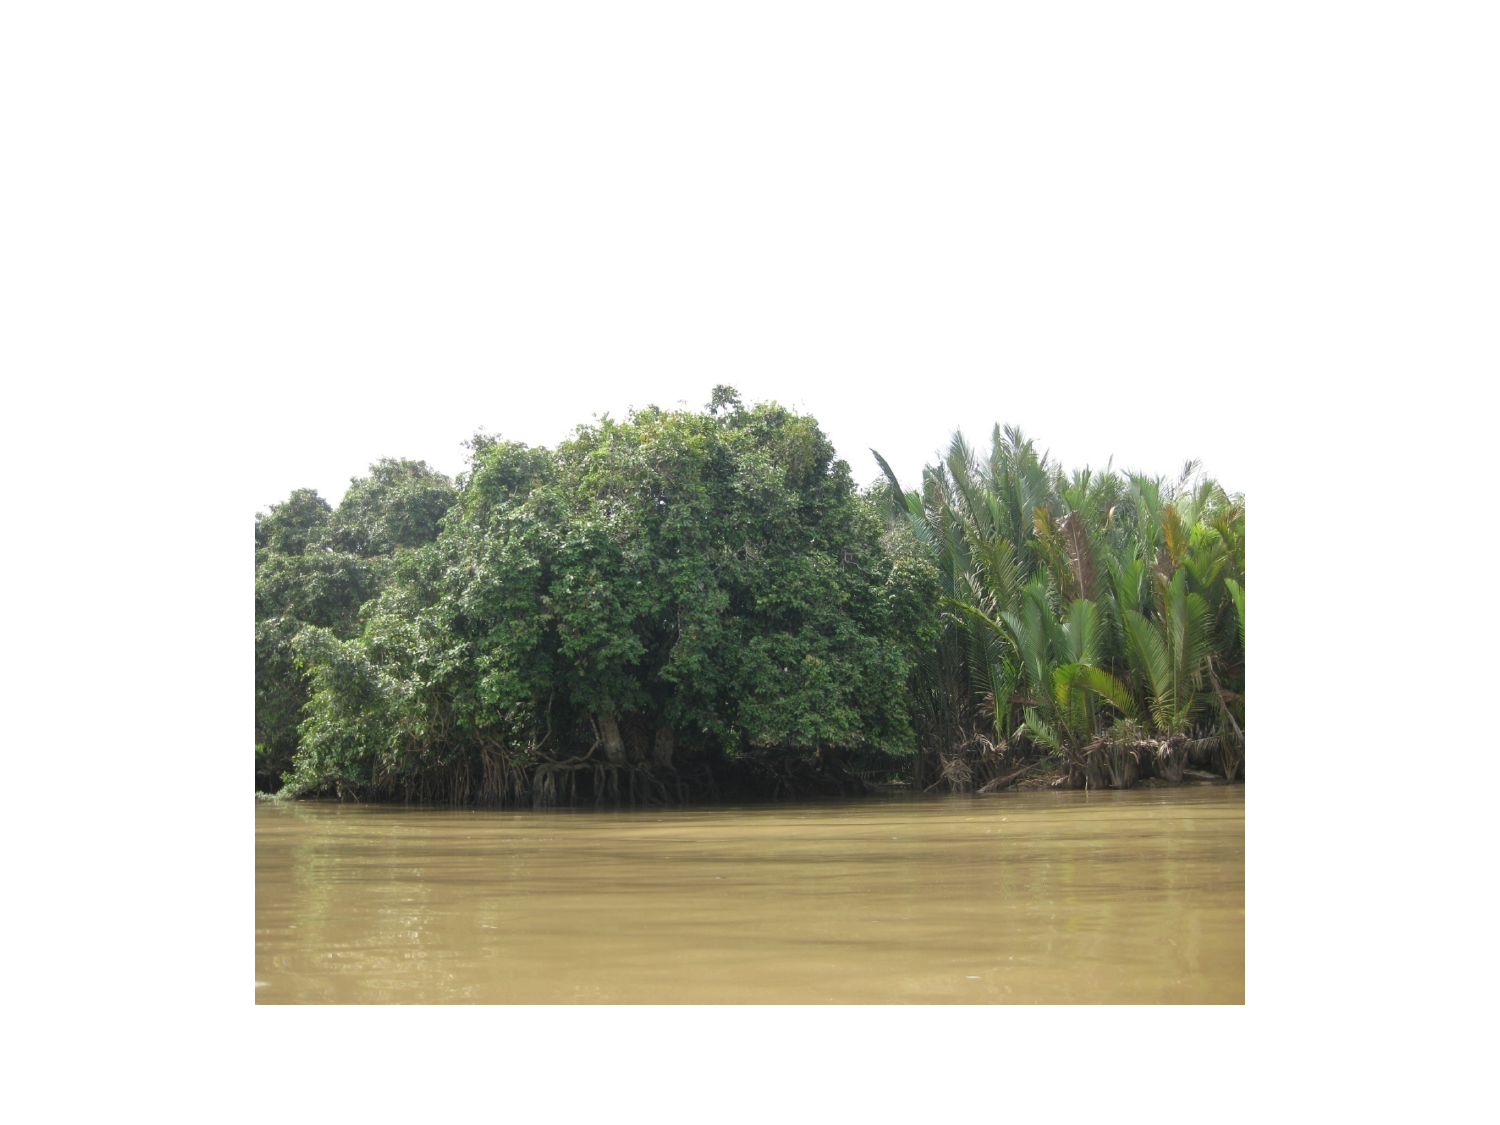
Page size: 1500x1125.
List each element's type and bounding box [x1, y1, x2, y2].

list [254, 262, 1246, 1006]
